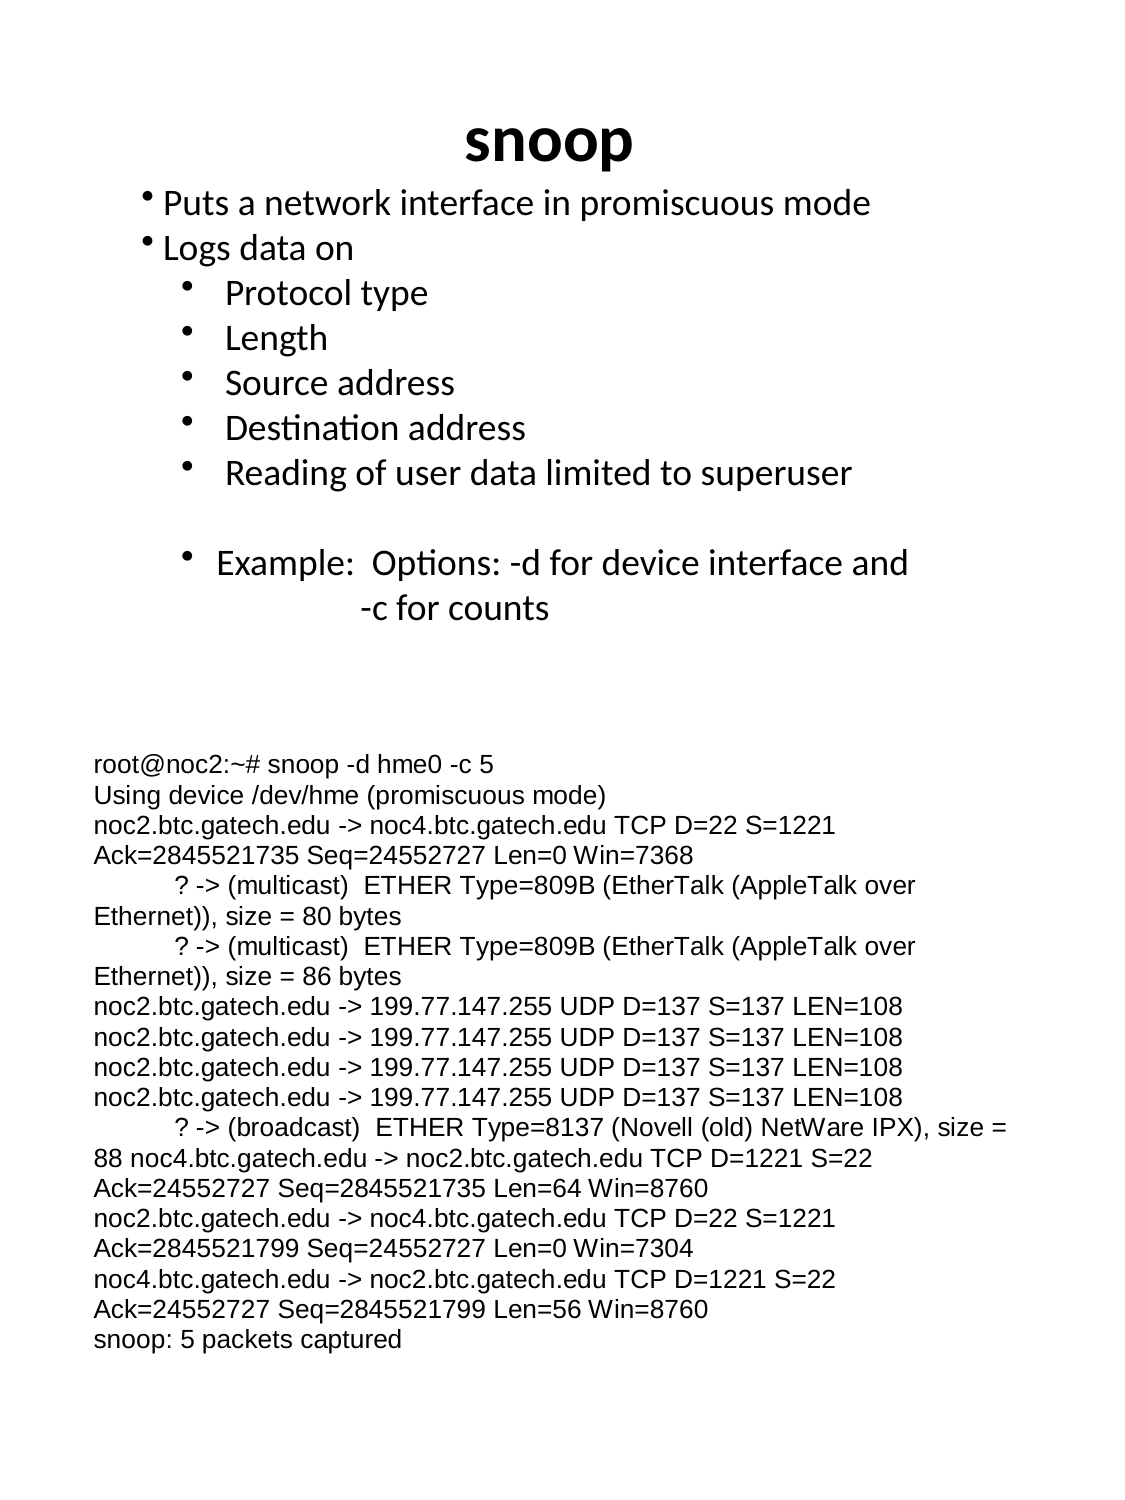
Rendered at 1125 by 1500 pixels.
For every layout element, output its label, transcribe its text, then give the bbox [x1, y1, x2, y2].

title snoop [87, 87, 1013, 353]
text_box Puts a network interface in promiscuous mode Logs data on Protocol type Length Source address Destination address Reading of user data limited to superuser Example: Options: -d for device interface and -c for counts [126, 171, 925, 636]
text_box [93, 749, 1042, 1356]
